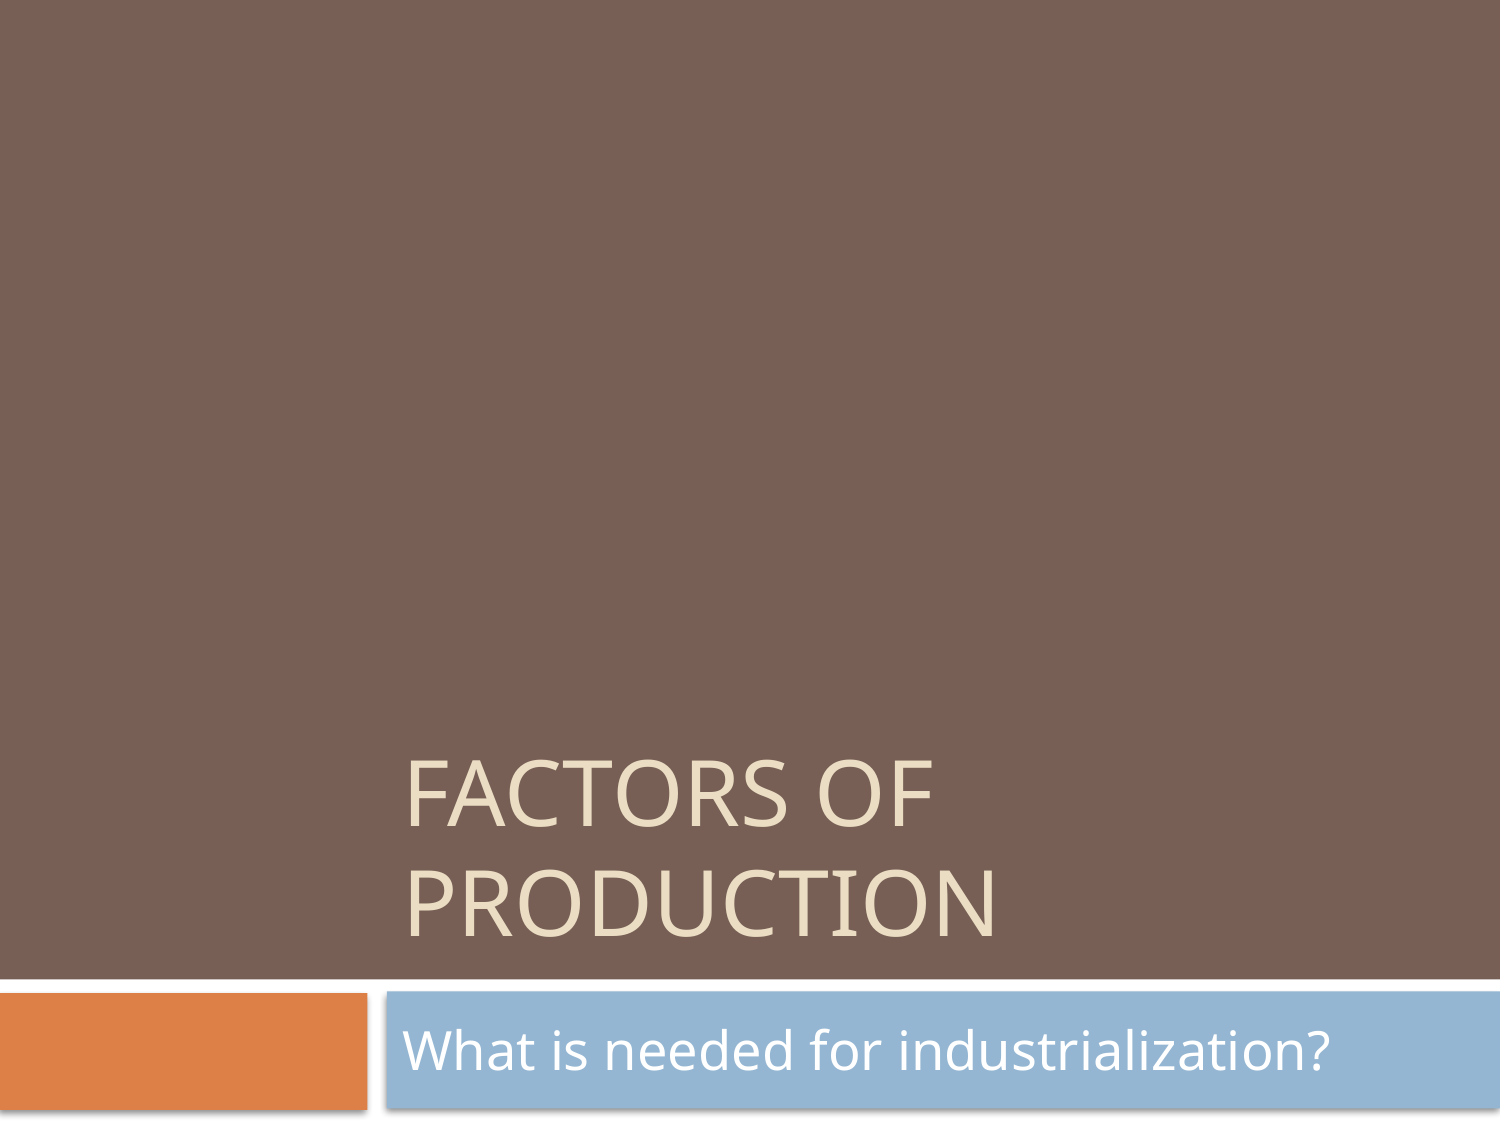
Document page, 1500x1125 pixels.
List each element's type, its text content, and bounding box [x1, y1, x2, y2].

subtitle What is needed for industrialization? [387, 992, 1488, 1105]
title FACTORS OF PRODUCTION [387, 662, 1450, 963]
